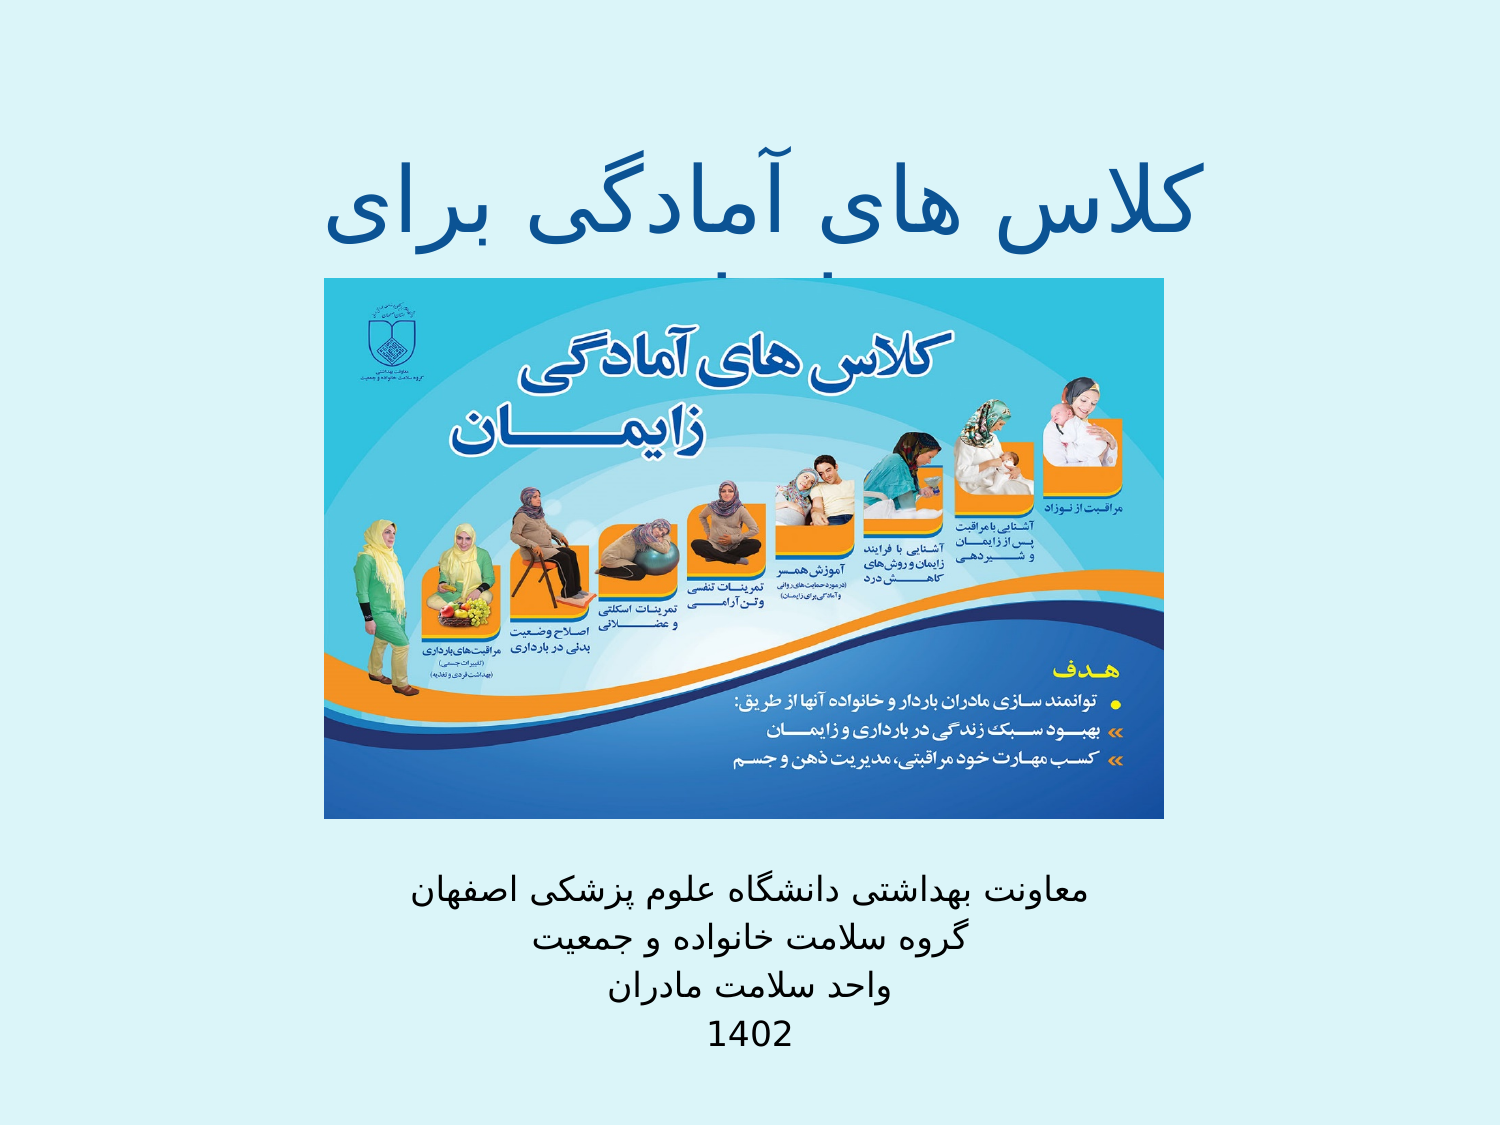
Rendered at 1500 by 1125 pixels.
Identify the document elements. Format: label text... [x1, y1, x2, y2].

picture [324, 278, 1164, 820]
subtitle معاونت بهداشتی دانشگاه علوم پزشکی اصفهان گروه سلامت خانواده و جمعیت واحد سلامت مادران 1402 [275, 859, 1225, 1061]
title کلاس های آمادگی برای زایمان [183, 133, 1345, 460]
